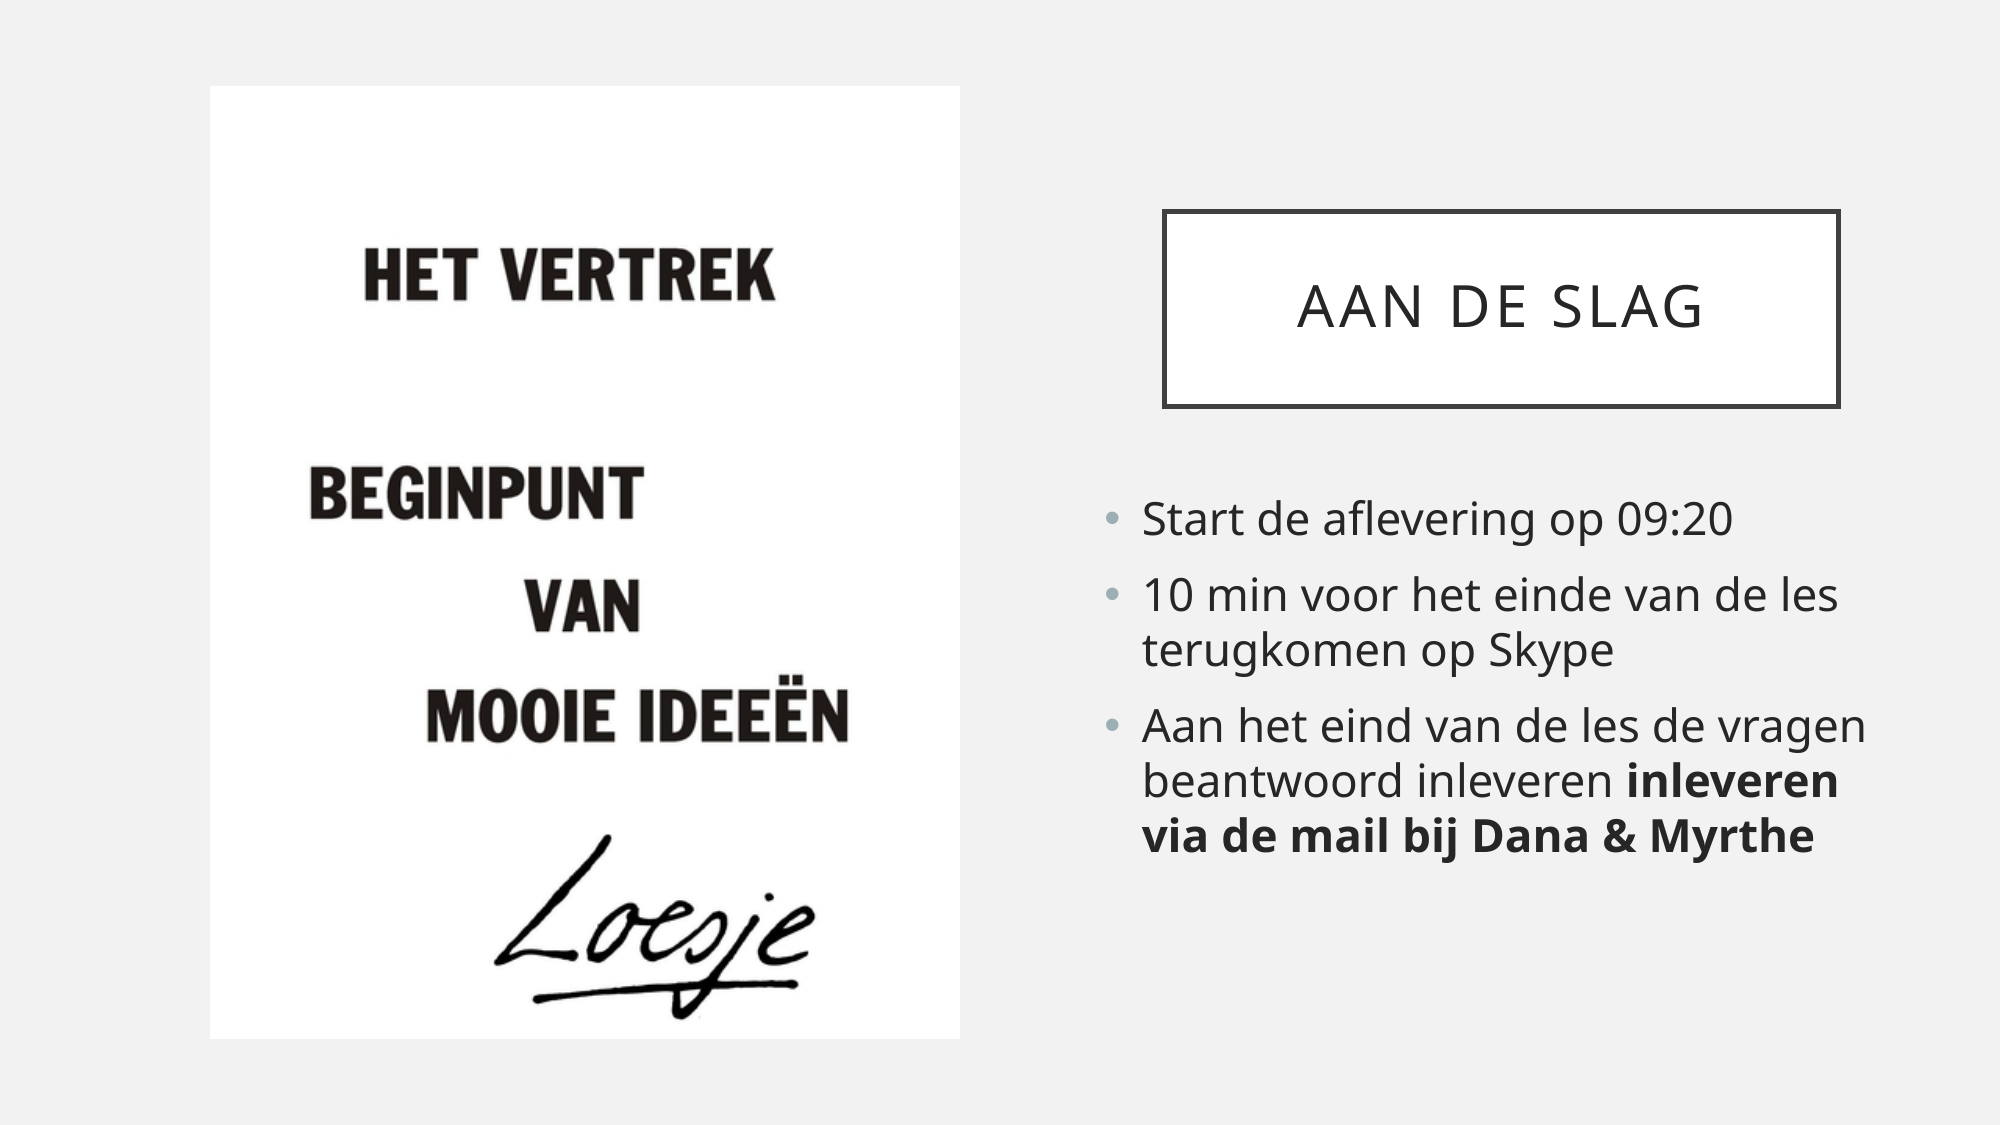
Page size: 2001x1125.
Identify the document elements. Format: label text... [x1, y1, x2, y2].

title Aan de slag [1162, 209, 1841, 409]
list Start de aflevering op 09:20 10 min voor het einde van de les terugkomen op Skype Aan het eind van de les de vragen beantwoord inleveren inleveren via de mail bij Dana & Myrthe [1089, 482, 1914, 899]
picture [209, 86, 960, 1039]
